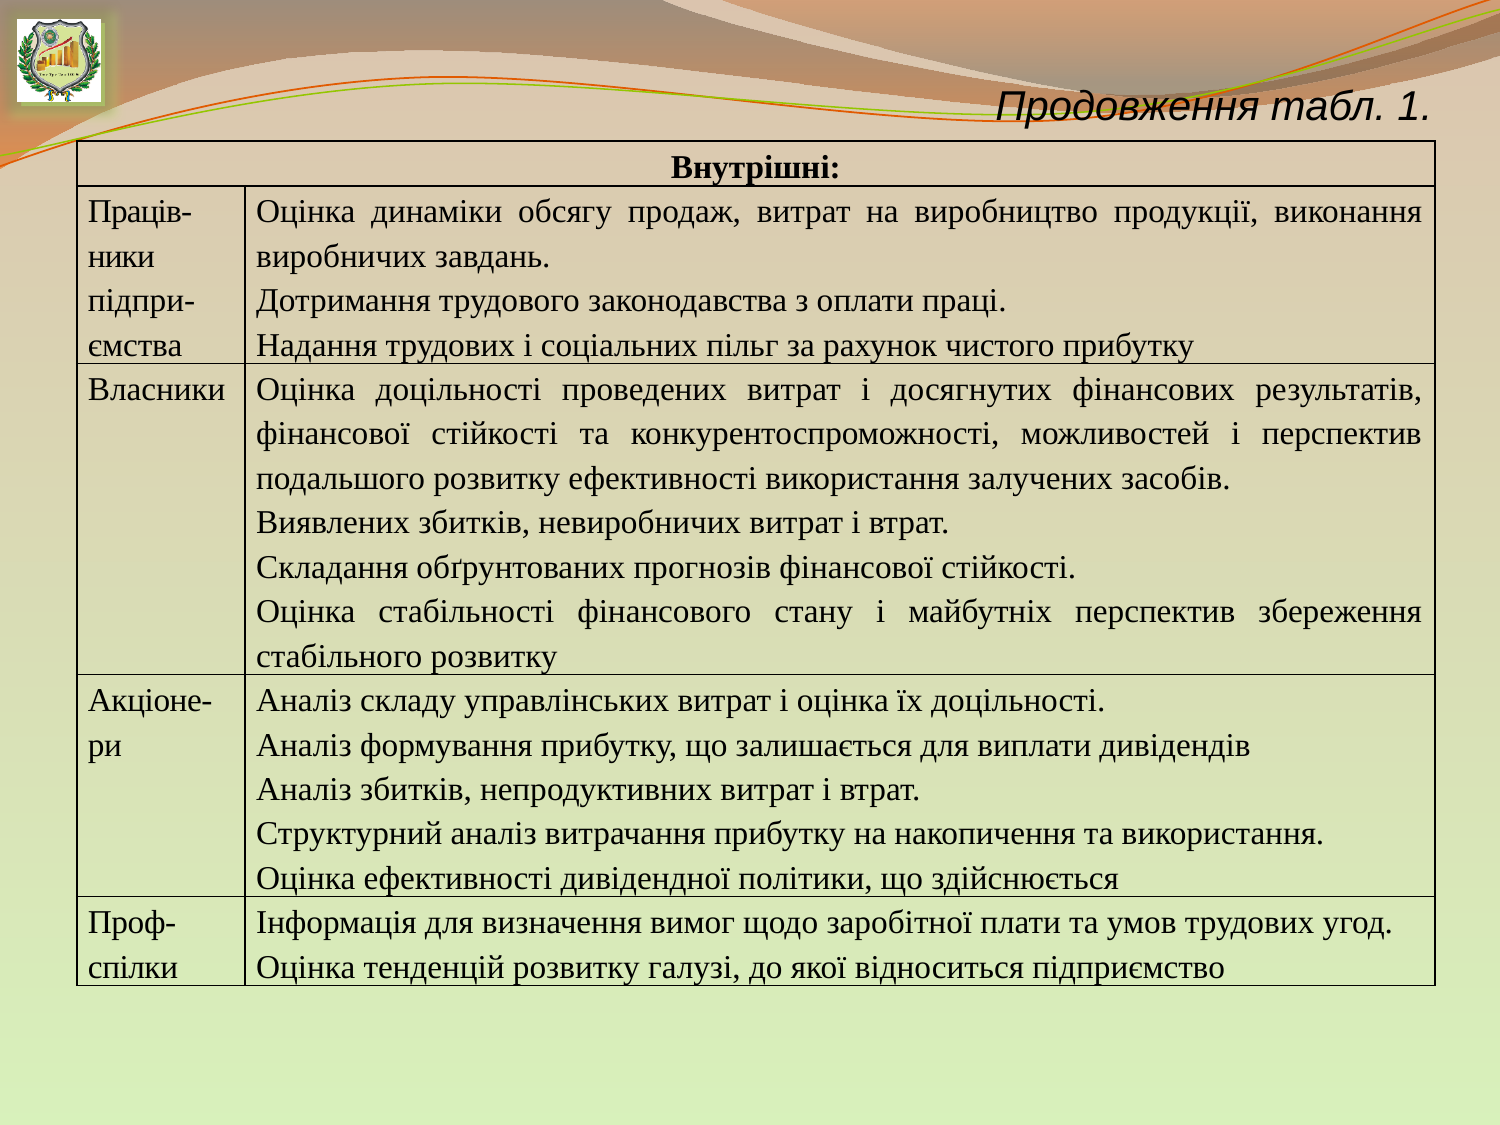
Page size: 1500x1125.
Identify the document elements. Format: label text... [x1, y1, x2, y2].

table_cell Акціоне-ри [78, 675, 244, 896]
table_cell Оцінка доцільності проведених витрат і досягнутих фінансових результатів, фінансової стійкості та конкурентоспроможності, можливостей і перспектив подальшого розвитку ефективності використання залучених засобів. Виявлених збитків, невиробничих витрат і втрат. Складання обґрунтованих прогнозів фінансової стійкості. Оцінка стабільності фінансового стану і майбутніх перспектив збереження стабільного розвитку [246, 364, 1434, 674]
table_cell Інформація для визначення вимог щодо заробітної плати та умов трудових угод. Оцінка тенденцій розвитку галузі, до якої відноситься підприємство [246, 897, 1434, 985]
table_cell Аналіз складу управлінських витрат і оцінка їх доцільності. Аналіз формування прибутку, що залишається для виплати дивідендів Аналіз збитків, непродуктивних витрат і втрат. Структурний аналіз витрачання прибутку на накопичення та використання. Оцінка ефективності дивідендної політики, що здійснюється [246, 675, 1434, 896]
table_cell Власники [78, 364, 244, 674]
table_header Внутрішні: [78, 142, 1434, 185]
table_cell Праців-ники підпри-ємства [78, 187, 244, 363]
text_box Продовження табл. 1. [41, 71, 1459, 137]
table_cell Проф-спілки [78, 897, 244, 985]
table_cell Оцінка динаміки обсягу продаж, витрат на виробництво продукції, виконання виробничих завдань. Дотримання трудового законодавства з оплати праці. Надання трудових і соціальних пільг за рахунок чистого прибутку [246, 187, 1434, 363]
text_box [41, 66, 1500, 142]
picture [17, 18, 101, 102]
